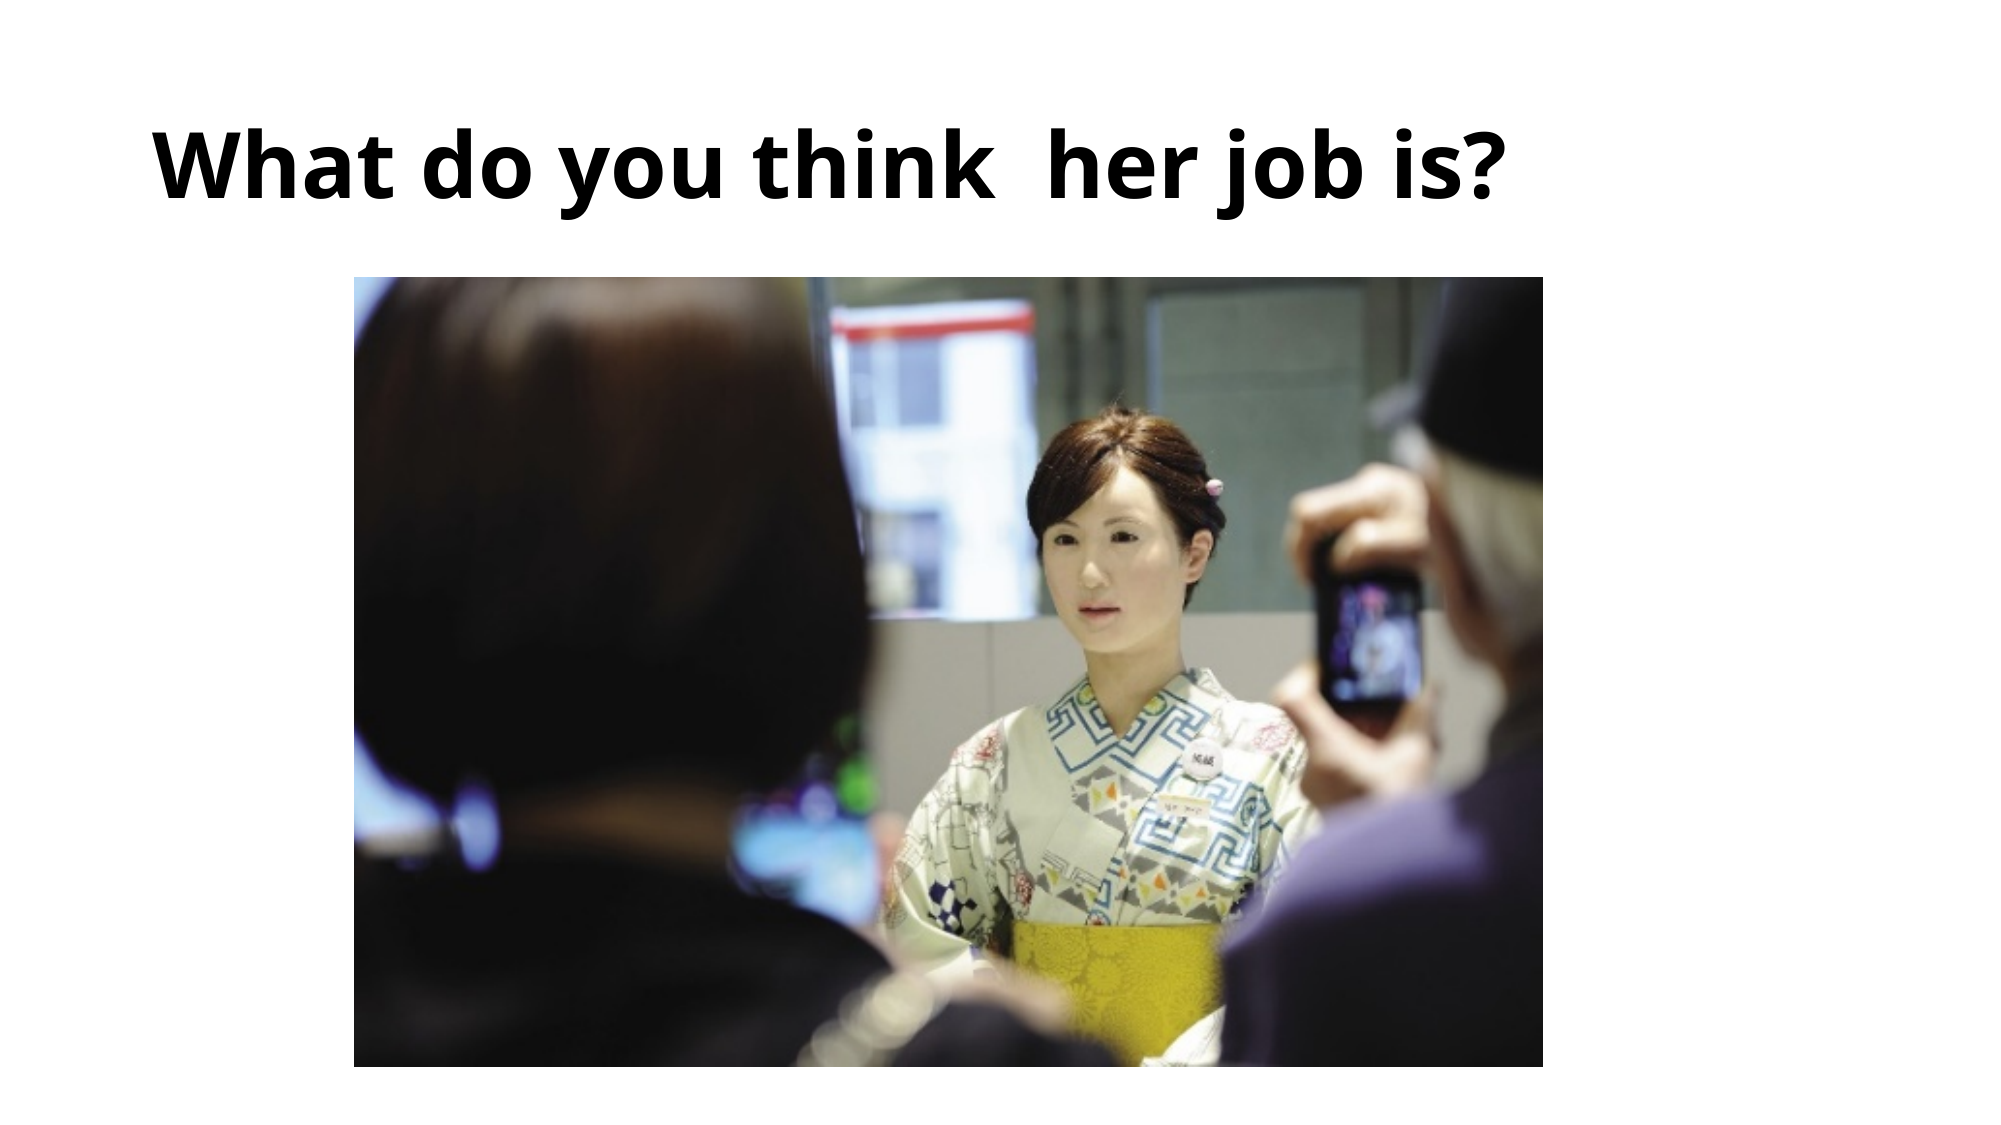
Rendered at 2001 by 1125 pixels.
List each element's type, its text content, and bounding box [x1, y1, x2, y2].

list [354, 277, 1543, 1067]
title What do you think her job is? [137, 59, 1863, 278]
